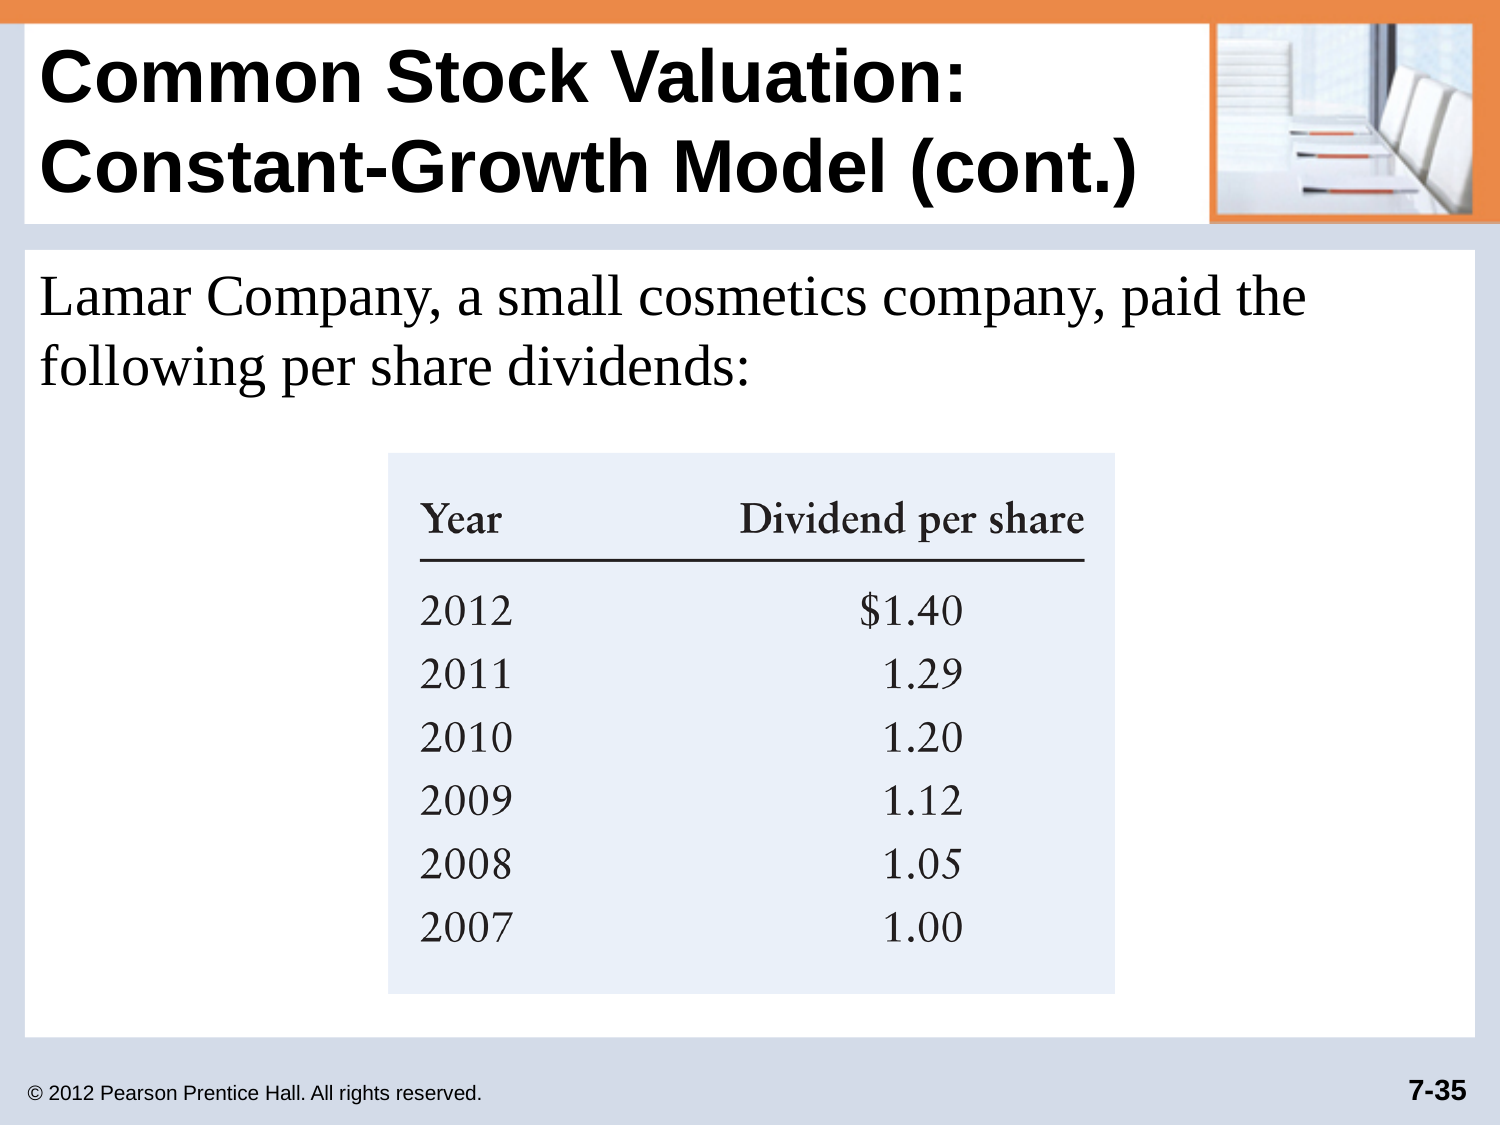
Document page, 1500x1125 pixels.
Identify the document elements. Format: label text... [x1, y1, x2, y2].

list Lamar Company, a small cosmetics company, paid the following per share dividends: [24, 249, 1476, 1013]
picture [385, 449, 1115, 994]
title Common Stock Valuation: Constant-Growth Model (cont.) [24, 64, 1201, 171]
slide_number 7-35 [1331, 1038, 1482, 1114]
footer © 2012 Pearson Prentice Hall. All rights reserved. [12, 1037, 938, 1113]
picture [0, 0, 1500, 224]
